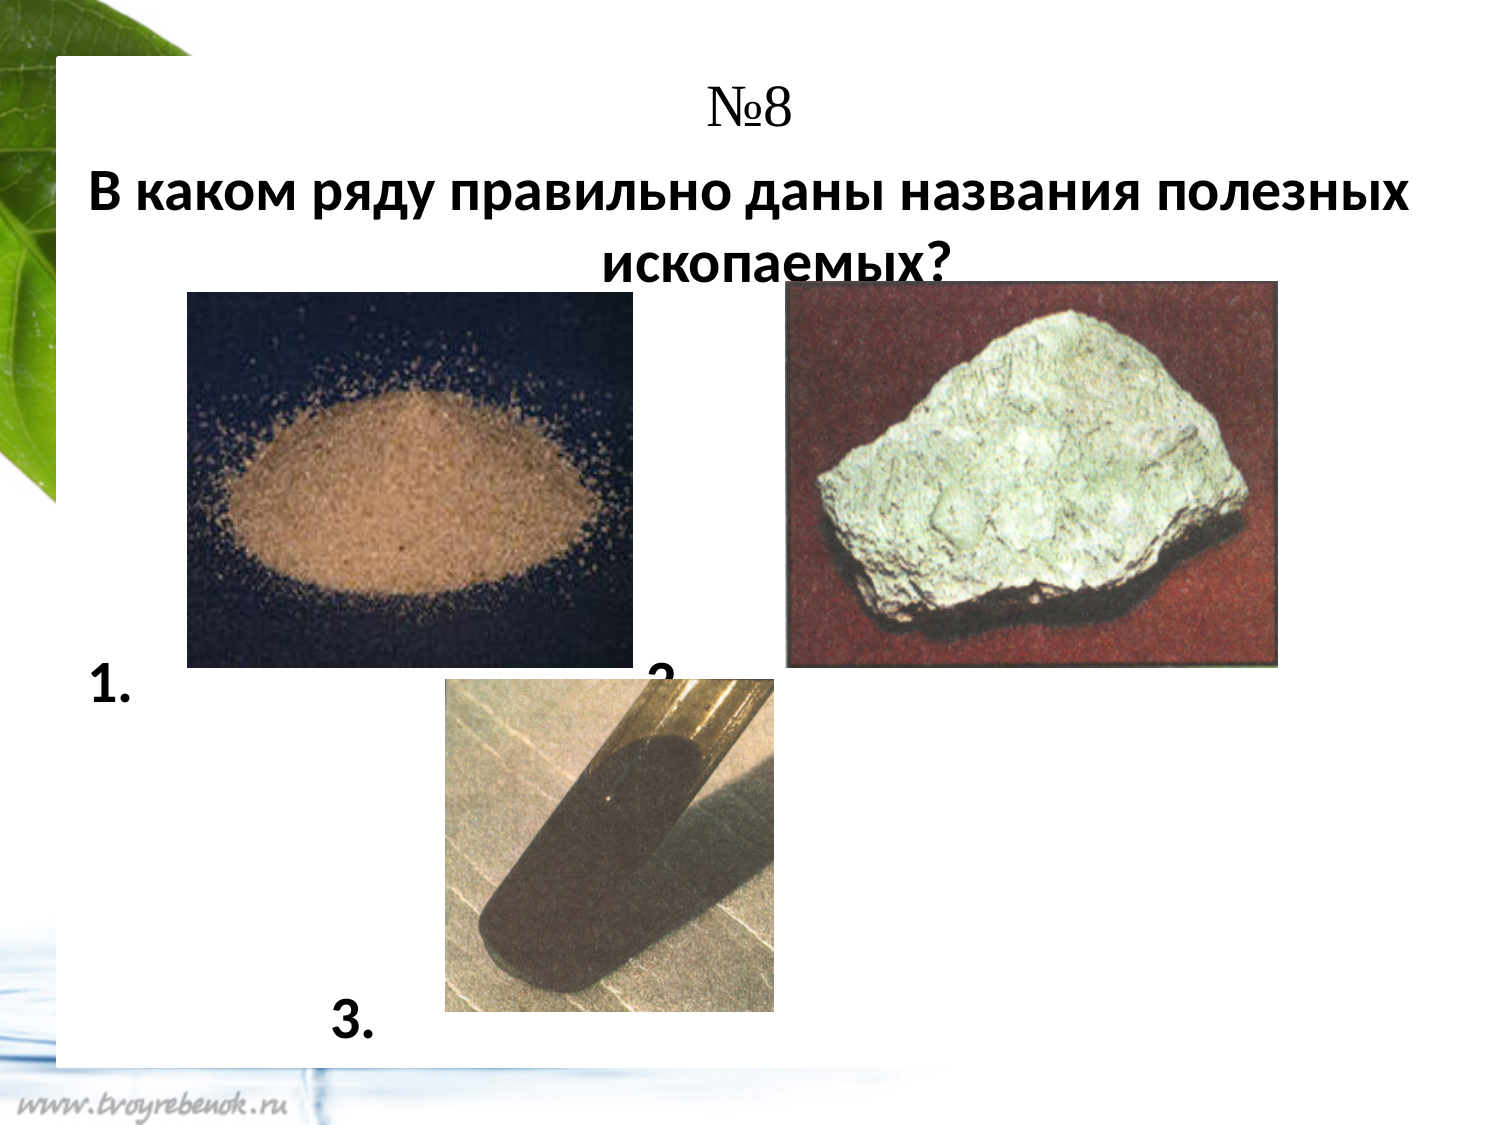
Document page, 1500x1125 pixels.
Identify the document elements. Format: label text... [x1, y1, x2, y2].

text_box №8 В каком ряду правильно даны названия полезных ископаемых? 1. 2. 3. [56, 56, 1443, 1068]
picture [0, 0, 1500, 1125]
